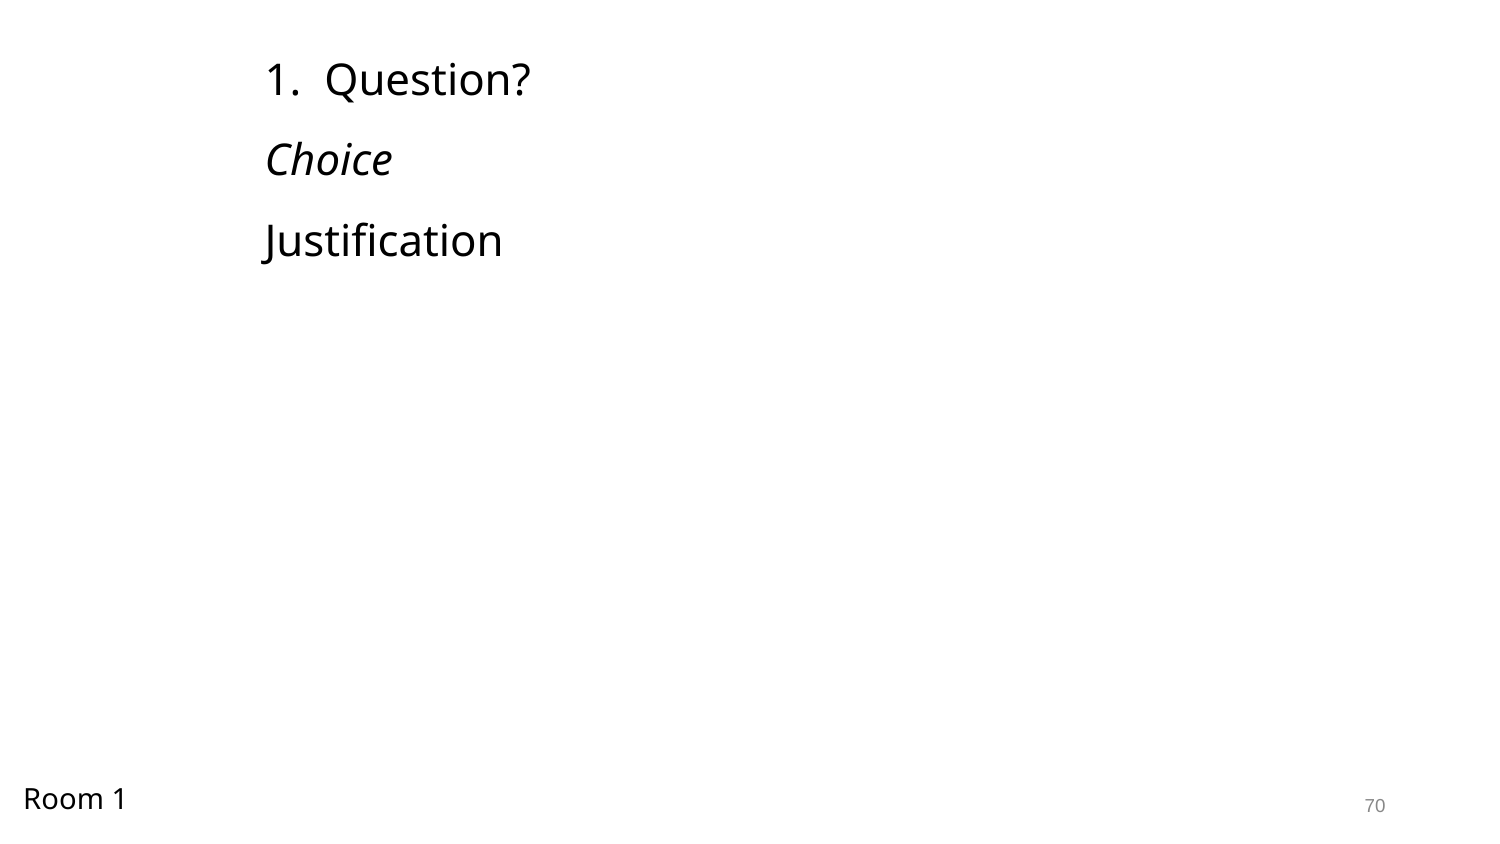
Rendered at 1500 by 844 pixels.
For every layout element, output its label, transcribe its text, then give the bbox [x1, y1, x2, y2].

slide_number 70 [1059, 782, 1397, 827]
text_box Room 1 [8, 765, 205, 844]
list Question? Choice Justification [253, 51, 1265, 825]
